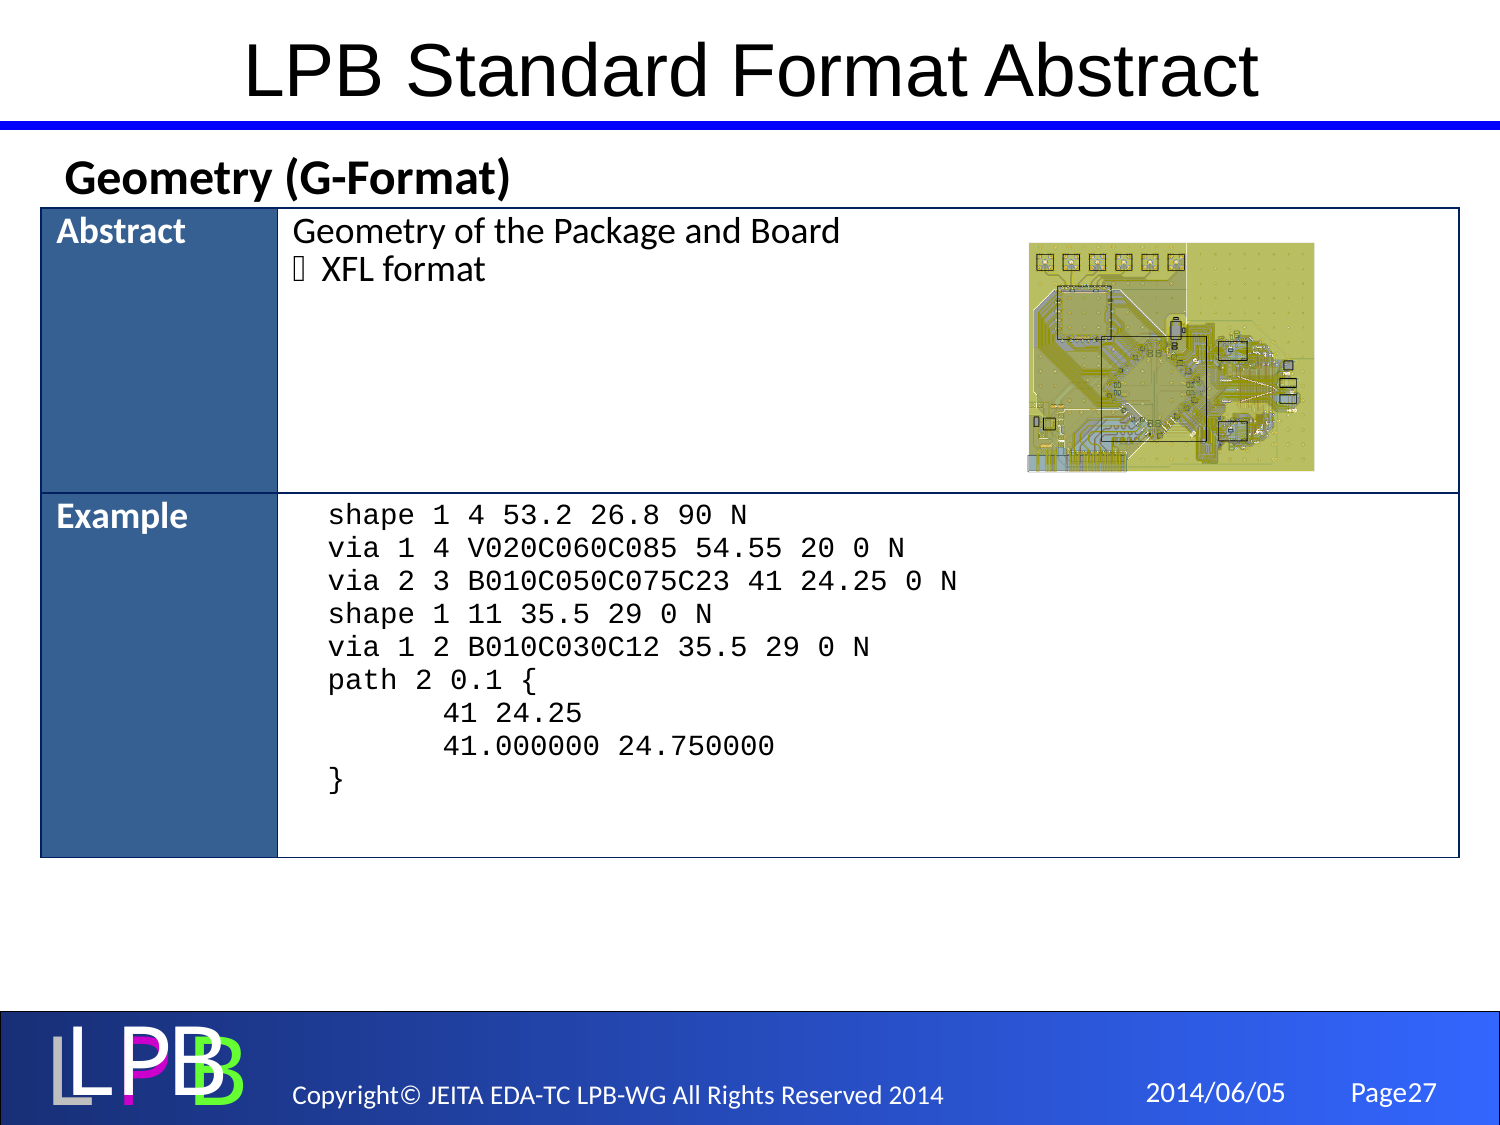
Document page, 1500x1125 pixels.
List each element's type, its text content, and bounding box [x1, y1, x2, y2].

table_header Abstract [42, 209, 277, 492]
table_cell shape 1 4 53.2 26.8 90 N via 1 4 V020C060C085 54.55 20 0 N via 2 3 B010C050C075C23 41 24.25 0 N shape 1 11 35.5 29 0 N via 1 2 B010C030C12 35.5 29 0 N path 2 0.1 { 41 24.25 41.000000 24.750000 } [278, 494, 1458, 857]
title LPB Standard Format Abstract [80, 19, 1424, 114]
text_box Geometry (G-Format) [49, 137, 527, 207]
table_header Geometry of the Package and Board XFL format [278, 209, 1458, 492]
table_cell Example [42, 494, 277, 857]
picture [997, 231, 1346, 484]
